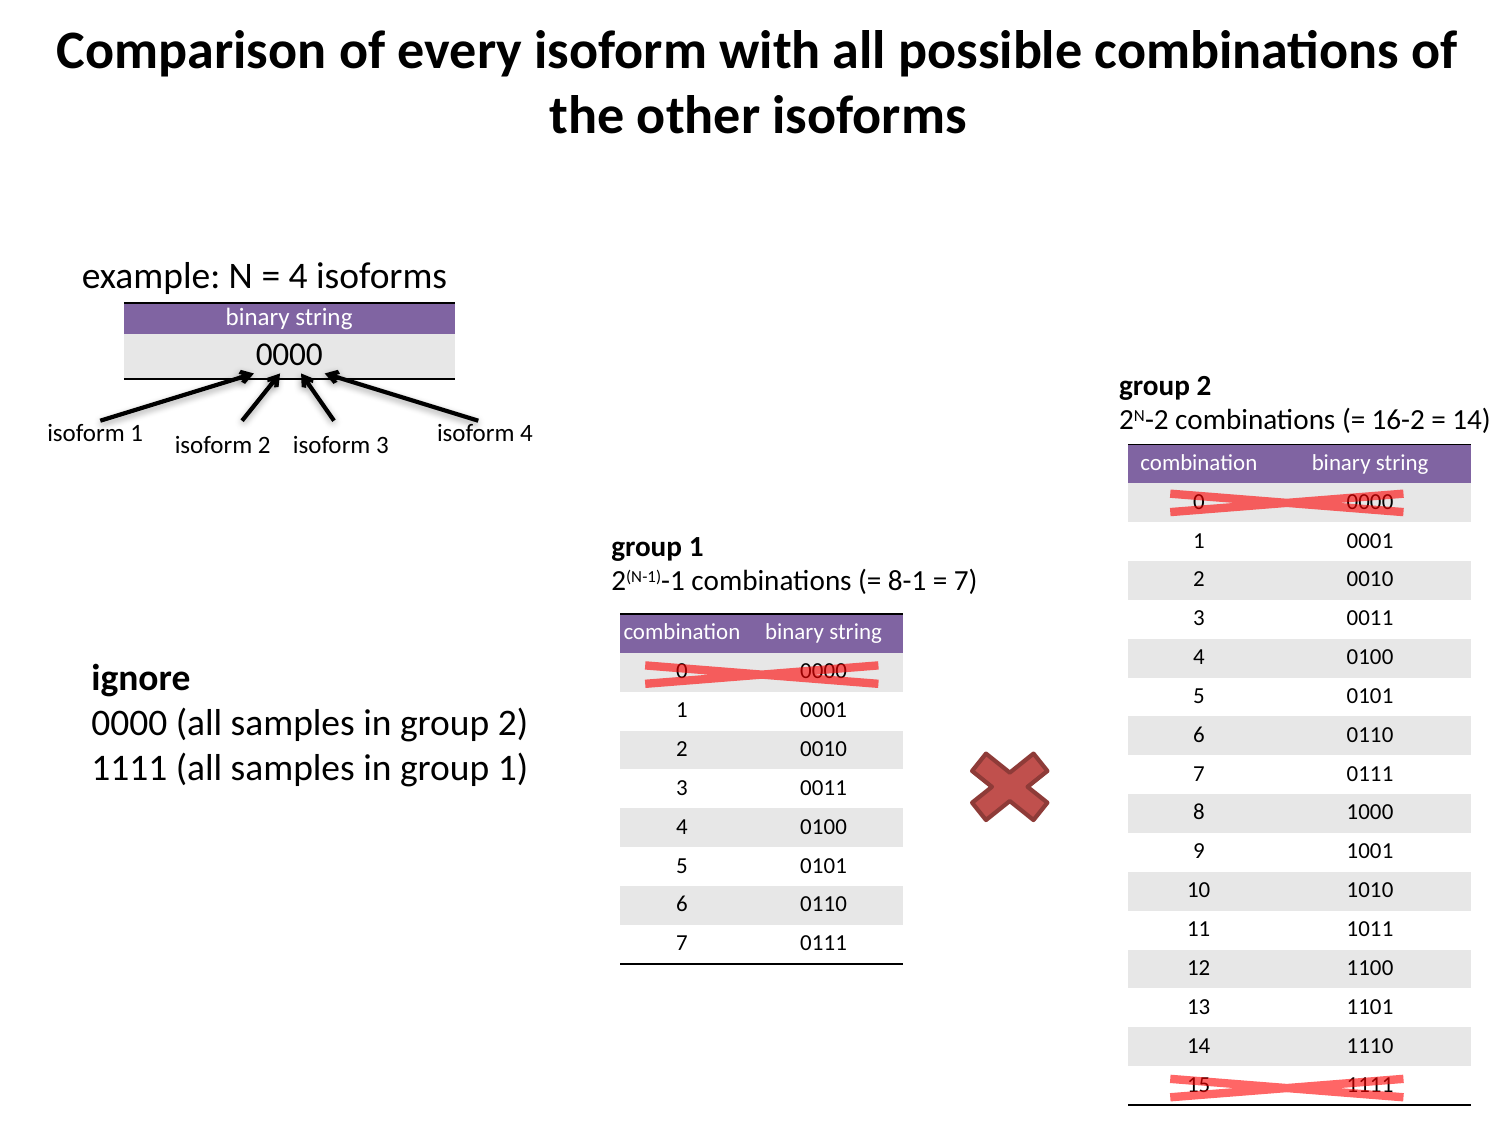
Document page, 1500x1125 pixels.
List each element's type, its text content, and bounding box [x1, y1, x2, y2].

text_box group 2 2N-2 combinations (= 16-2 = 14) [1104, 358, 1500, 444]
table_cell 0000 [124, 334, 455, 371]
table_header combination [1128, 445, 1270, 483]
text_box Comparison of every isoform with all possible combinations of the other isoforms [17, 7, 1500, 152]
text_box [31, 373, 550, 467]
text_box example: N = 4 isoforms [67, 243, 463, 304]
table_header binary string [1270, 445, 1471, 483]
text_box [76, 484, 1500, 1107]
table_header binary string [124, 304, 455, 334]
